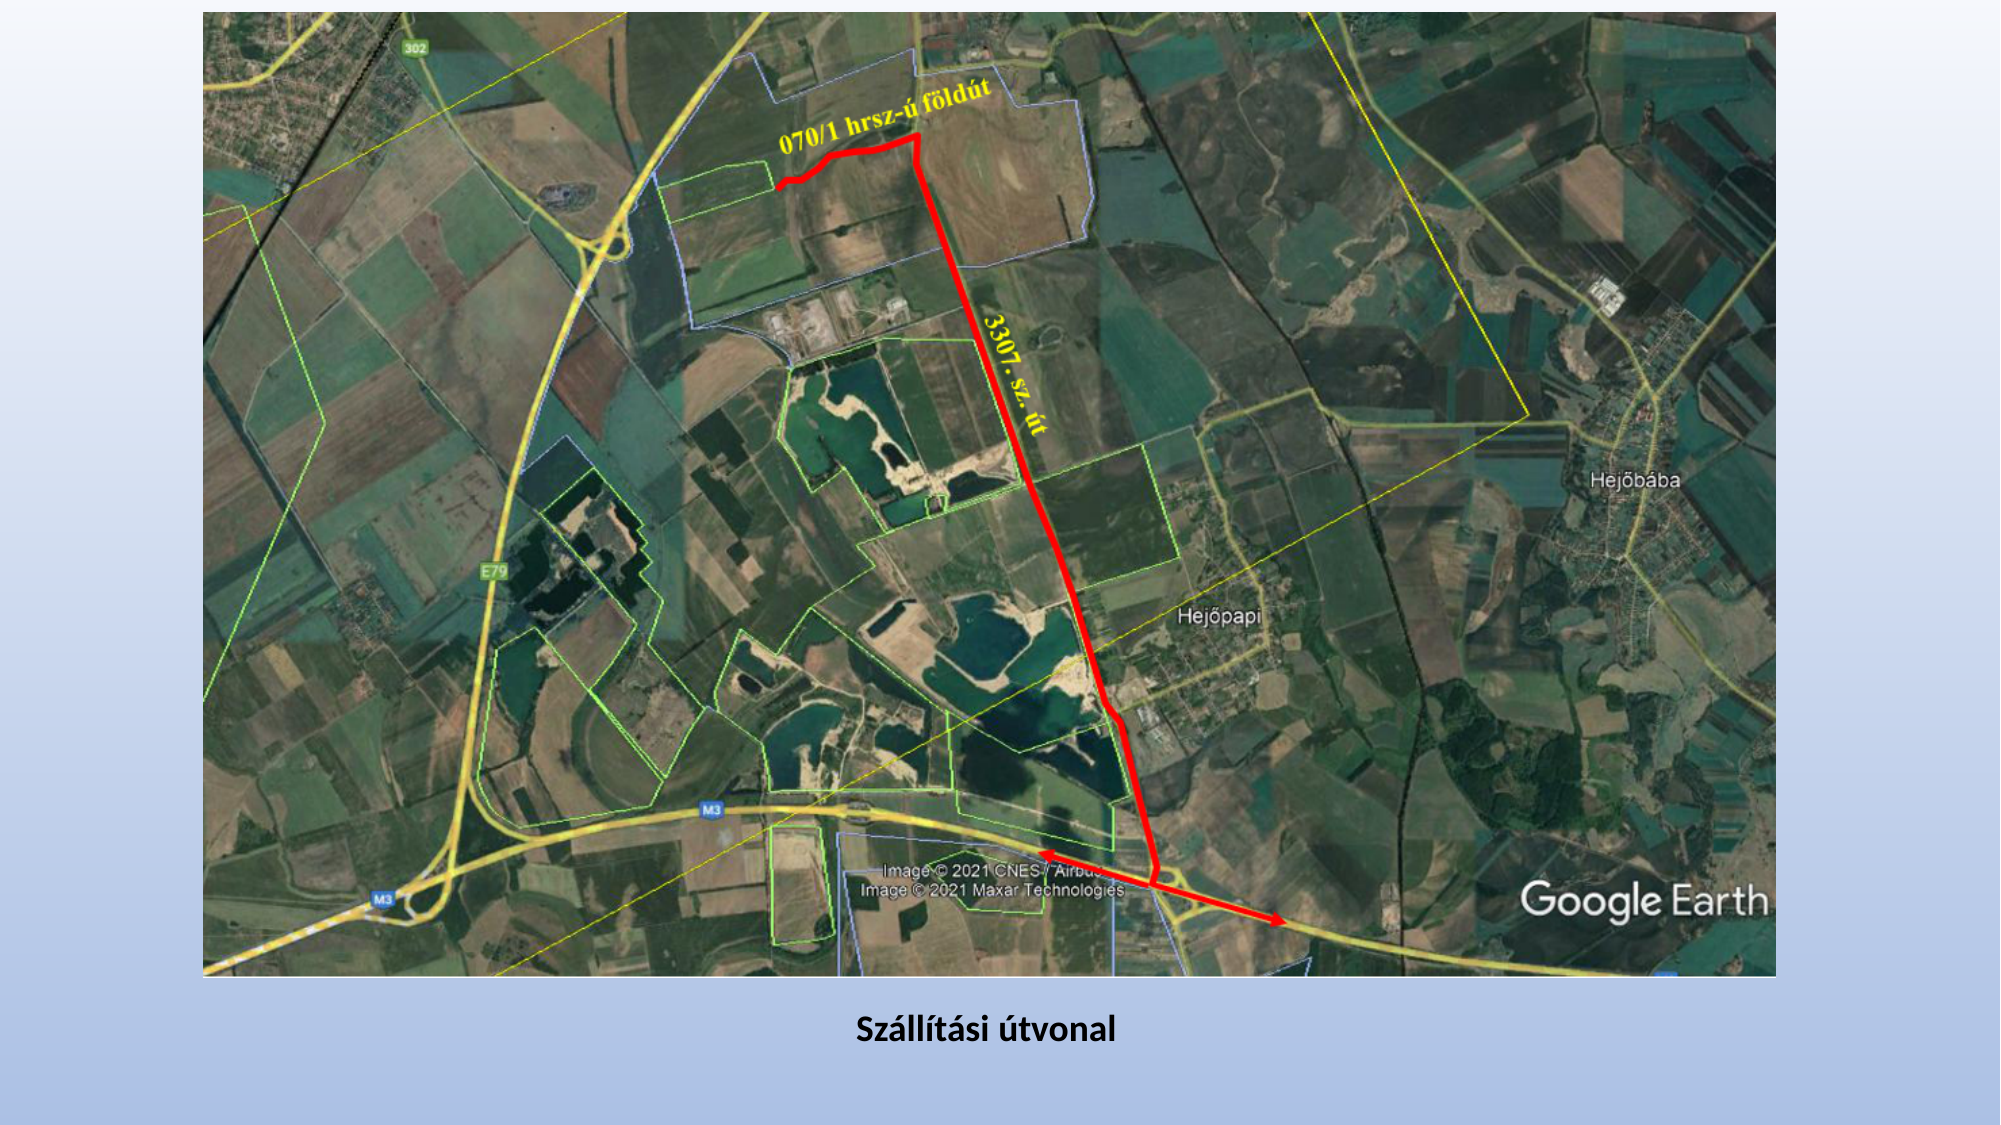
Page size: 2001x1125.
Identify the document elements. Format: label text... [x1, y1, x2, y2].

picture [203, 12, 1776, 978]
text_box Szállítási útvonal [841, 996, 1515, 1056]
